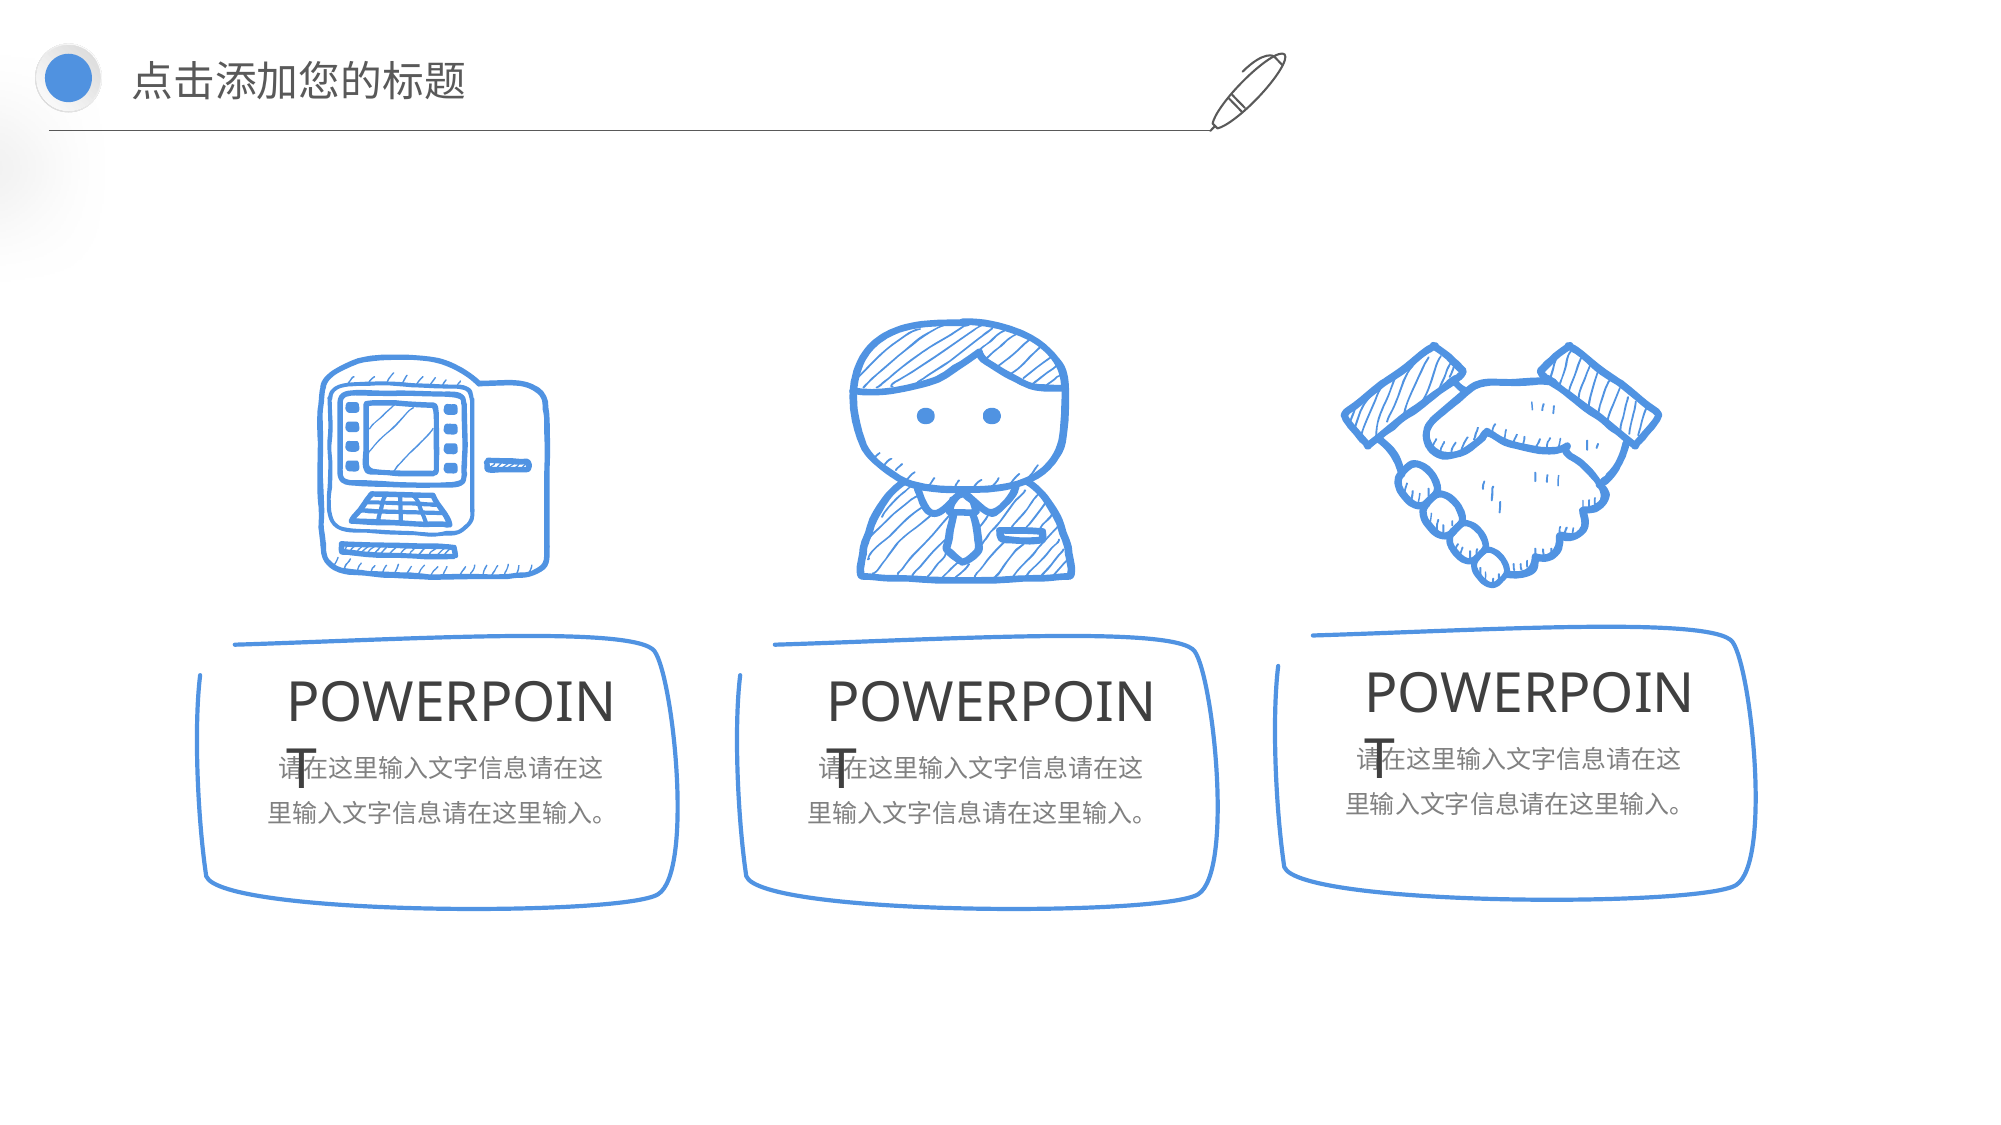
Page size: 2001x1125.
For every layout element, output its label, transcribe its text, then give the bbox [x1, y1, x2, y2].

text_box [35, 43, 102, 113]
text_box POWERPOINT [271, 658, 641, 807]
text_box 请在这里输入文字信息请在这里输入文字信息请在这里输入。 [1330, 721, 1719, 826]
text_box [735, 634, 1219, 911]
text_box 点击添加您的标题 [111, 45, 510, 116]
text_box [317, 354, 551, 580]
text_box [1340, 341, 1663, 589]
text_box [1211, 53, 1286, 131]
text_box 请在这里输入文字信息请在这里输入文字信息请在这里输入。 [252, 730, 641, 835]
text_box [195, 634, 679, 911]
text_box 请在这里输入文字信息请在这里输入文字信息请在这里输入。 [792, 730, 1181, 835]
text_box [1273, 625, 1757, 901]
text_box POWERPOINT [1349, 649, 1740, 798]
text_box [849, 318, 1075, 584]
text_box POWERPOINT [811, 658, 1200, 807]
